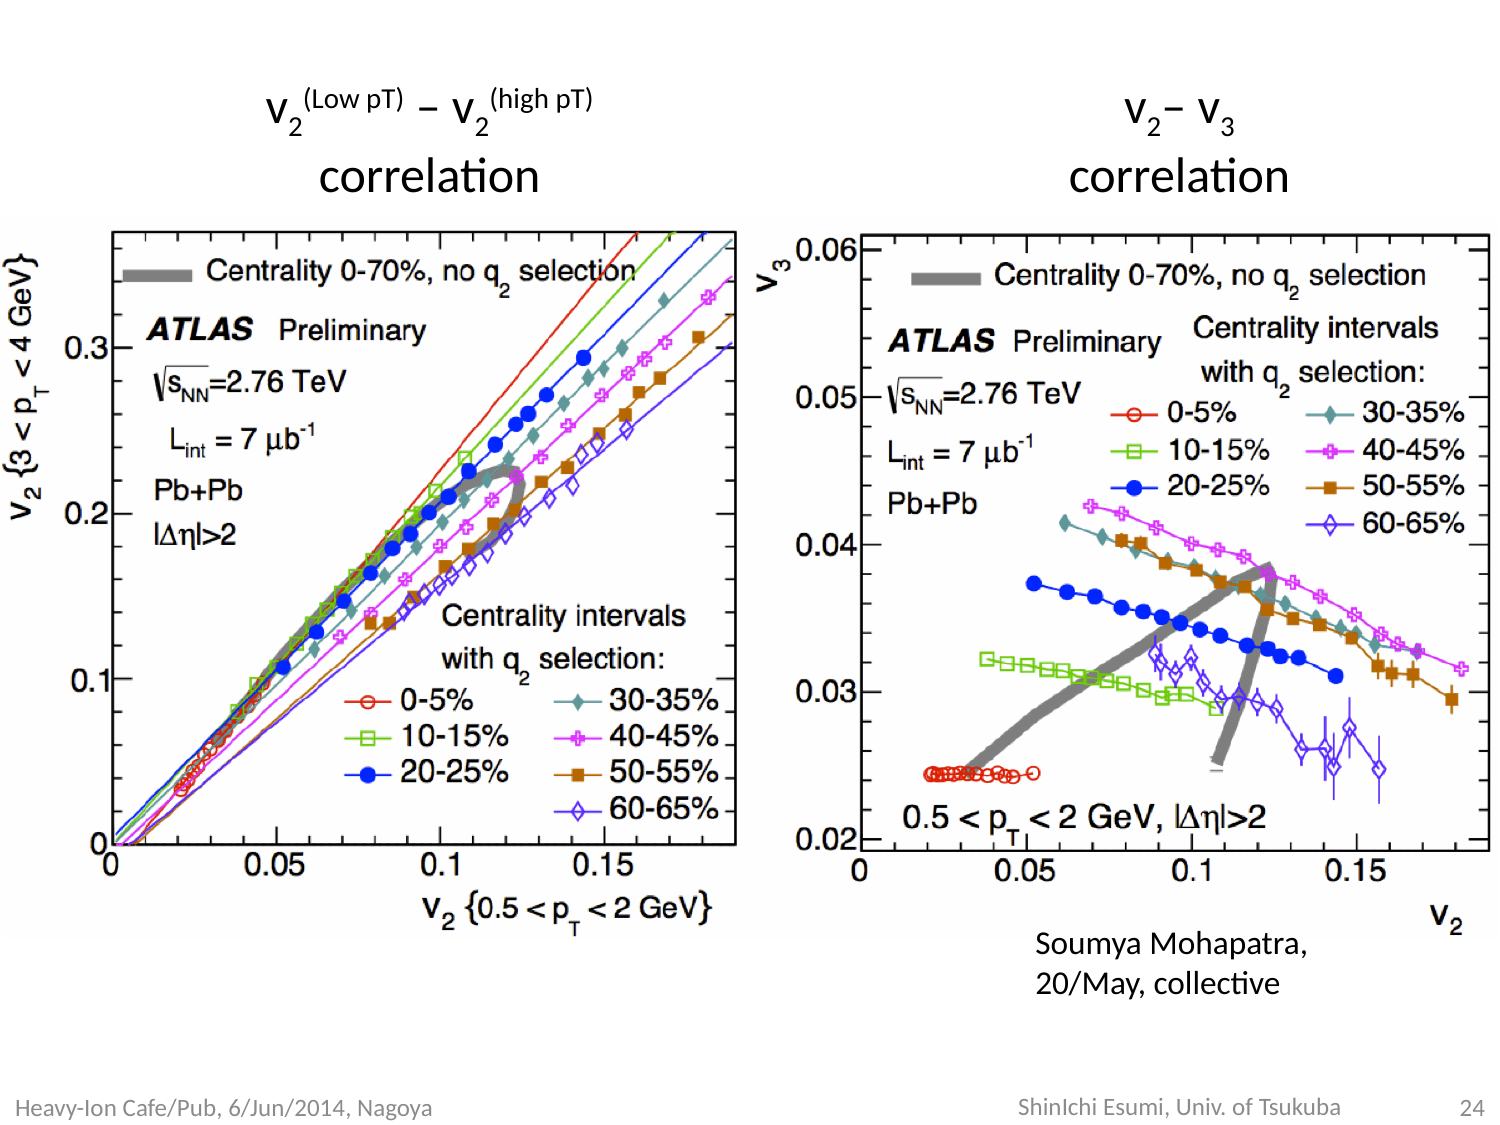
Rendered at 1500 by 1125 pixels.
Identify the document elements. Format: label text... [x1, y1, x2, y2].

footer ShinIchi Esumi, Univ. of Tsukuba [966, 1086, 1393, 1125]
picture [1, 217, 1498, 939]
text_box Soumya Mohapatra, 20/May, collective [1020, 946, 1324, 1009]
slide_number 24 [1393, 1086, 1500, 1125]
text_box v2(Low pT) – v2(high pT) correlation [250, 66, 609, 210]
text_box v2– v3 correlation [1053, 66, 1306, 210]
slide_number Heavy-Ion Cafe/Pub, 6/Jun/2014, Nagoya [0, 1087, 472, 1125]
